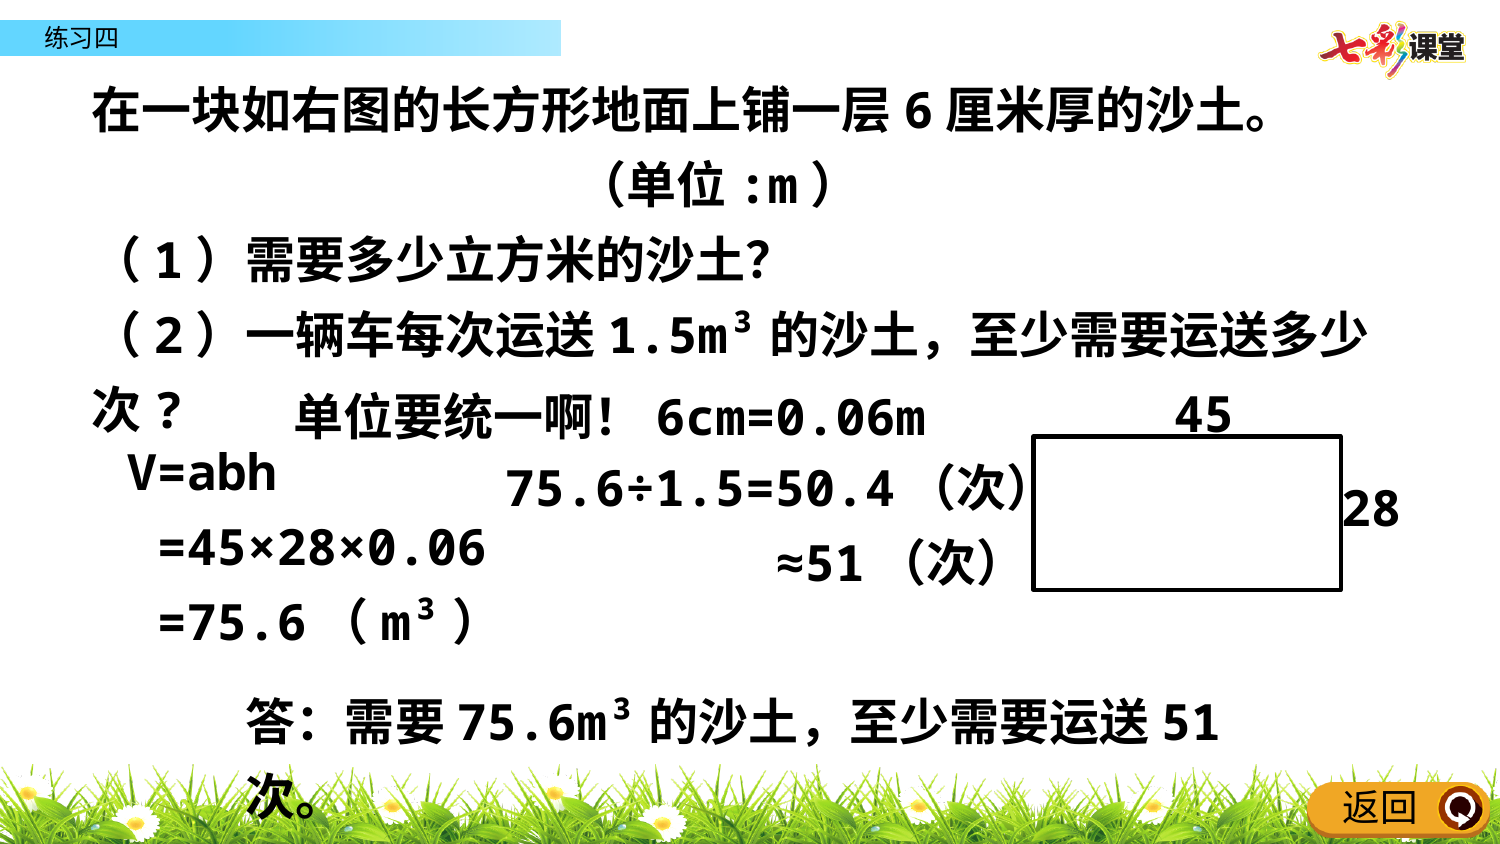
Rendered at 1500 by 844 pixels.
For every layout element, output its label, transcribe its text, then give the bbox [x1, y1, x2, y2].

picture [0, 764, 1500, 844]
text_box 28 [1326, 469, 1416, 544]
text_box 75.6÷1.5=50.4（次） ≈51（次） [490, 433, 1081, 599]
text_box 答：需要75.6m³的沙土，至少需要运送51次。 [230, 668, 1294, 833]
picture [1316, 20, 1468, 80]
text_box 45 [1159, 374, 1249, 450]
text_box V=abh =45×28×0.06 =75.6（m³） [112, 418, 526, 658]
text_box 在一块如右图的长方形地面上铺一层6厘米厚的沙土。 （单位:m） （1）需要多少立方米的沙土？ （2）一辆车每次运送1.5m³的沙土，至少需要运送多少次? [76, 55, 1390, 446]
text_box 单位要统一啊！6cm=0.06m [278, 362, 1057, 453]
text_box [1081, 434, 1343, 592]
